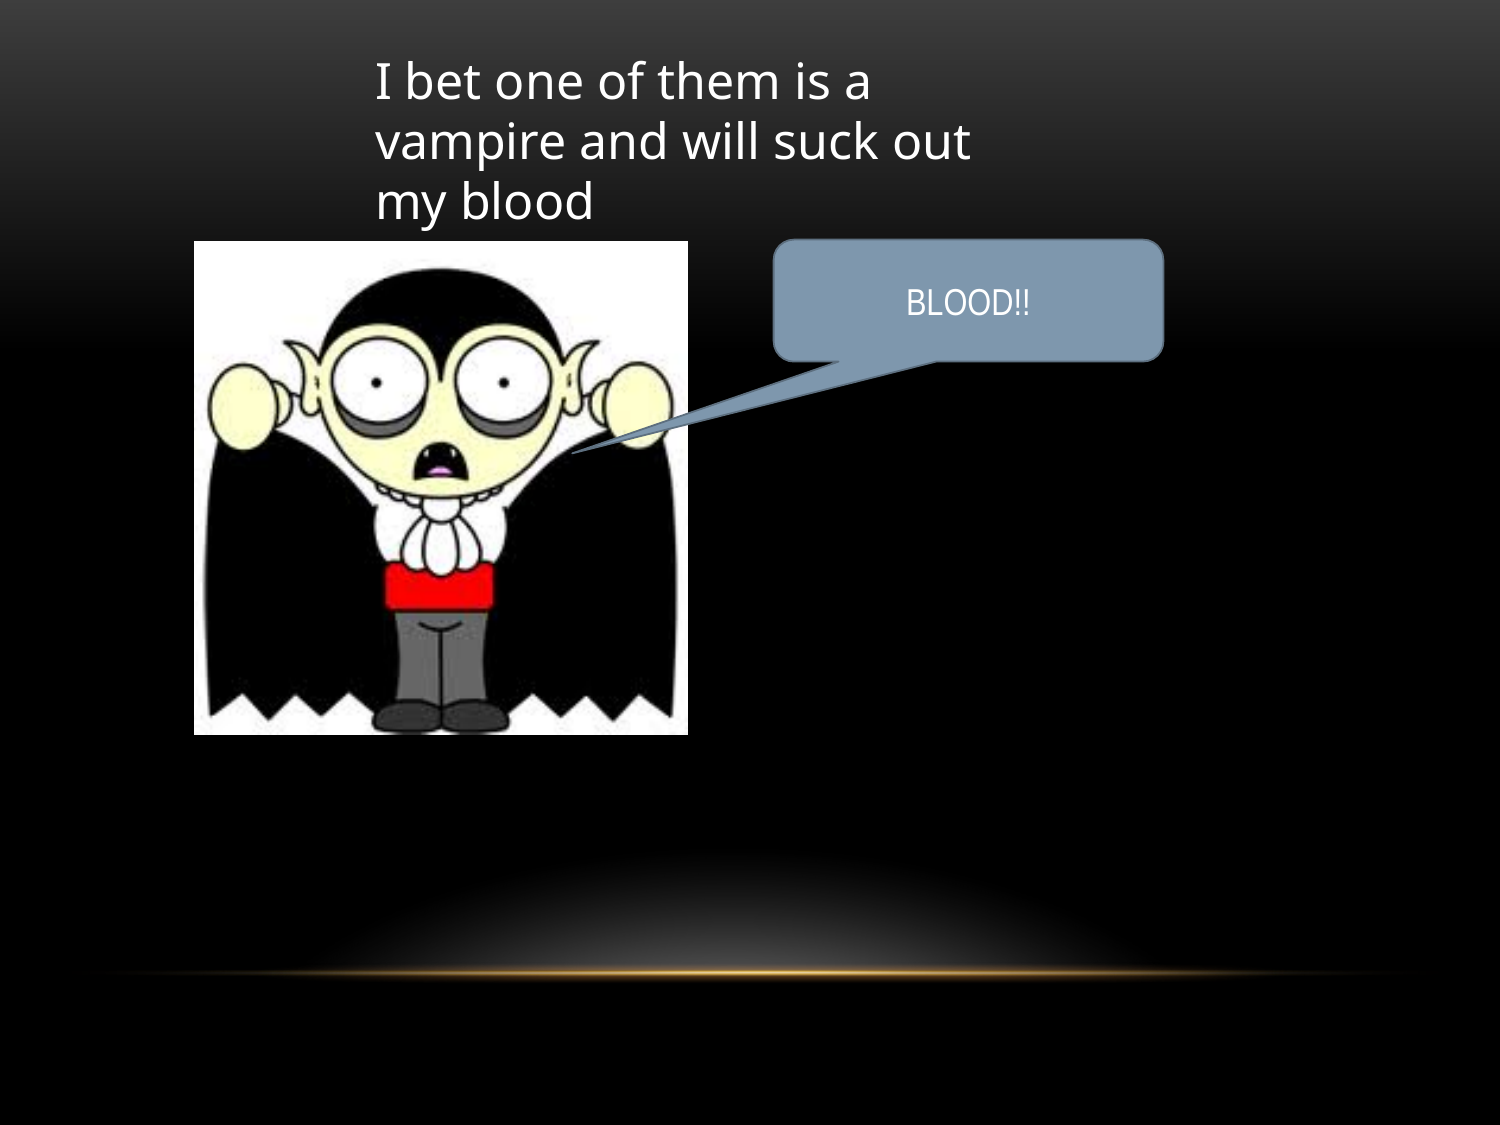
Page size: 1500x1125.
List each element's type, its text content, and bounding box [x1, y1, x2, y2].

text_box I bet one of them is a vampire and will suck out my blood [360, 42, 1069, 238]
picture [0, 0, 1500, 1125]
text_box BLOOD!! [695, 238, 1165, 424]
